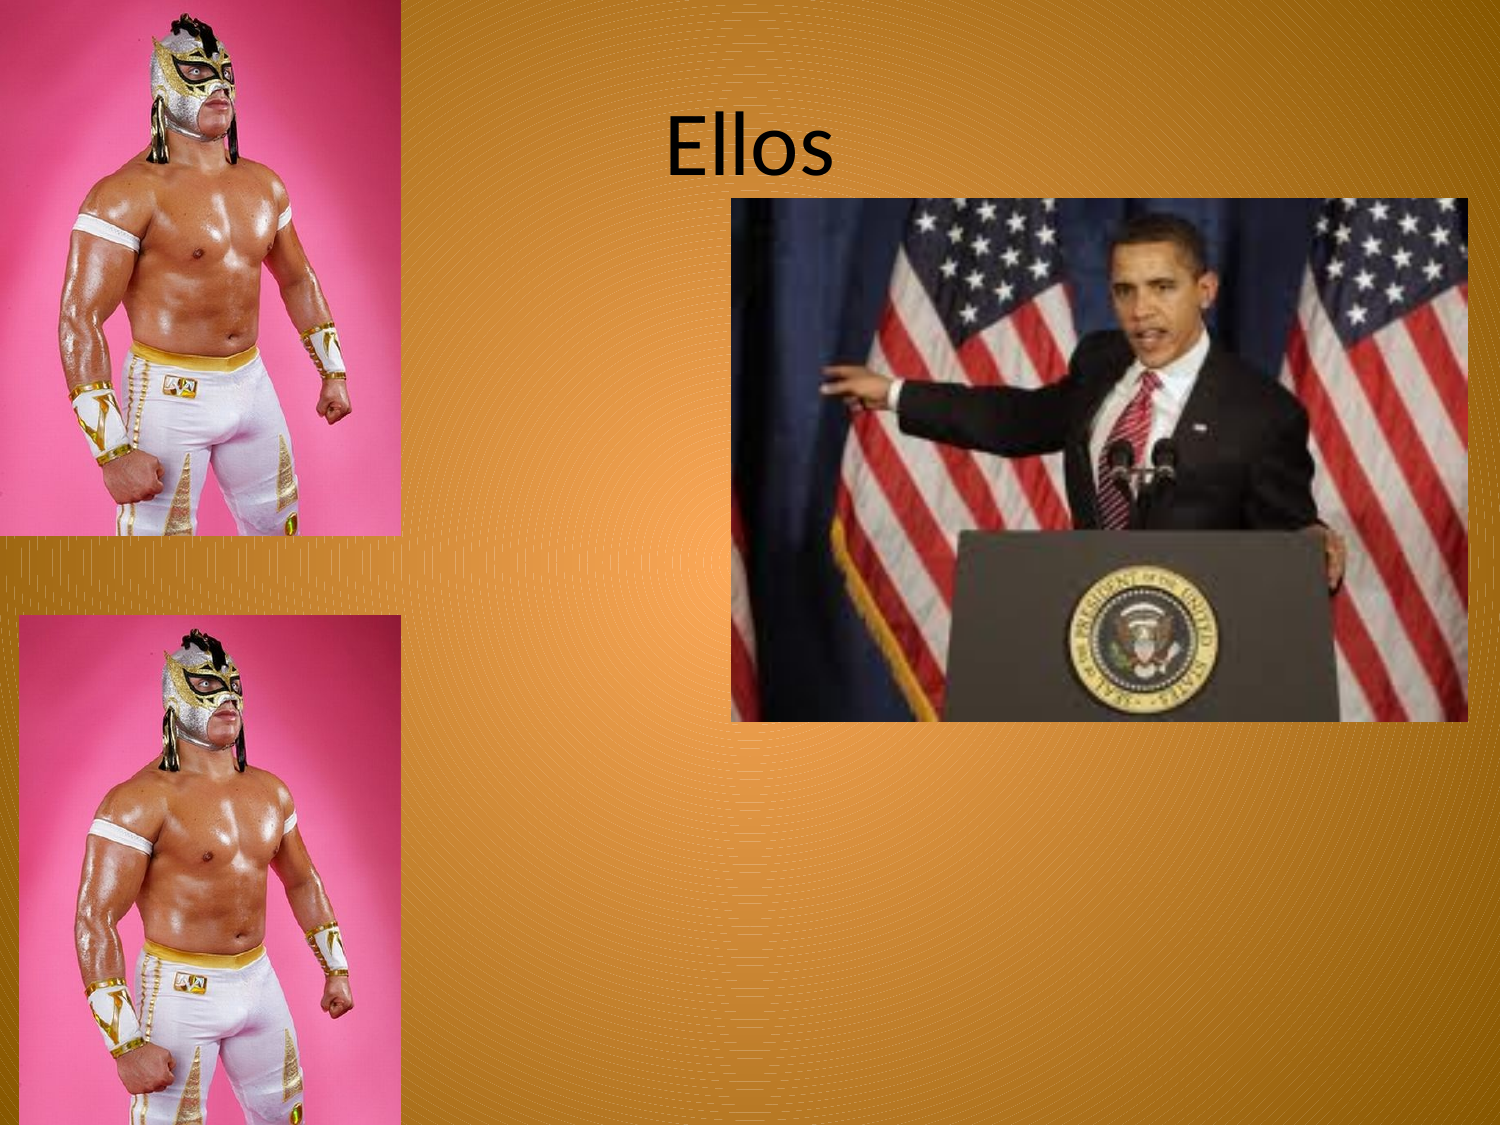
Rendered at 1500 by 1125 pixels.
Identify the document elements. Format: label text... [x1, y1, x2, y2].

picture [0, 0, 401, 537]
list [624, 198, 1500, 722]
picture [19, 615, 401, 1125]
title Ellos [405, 45, 1425, 233]
